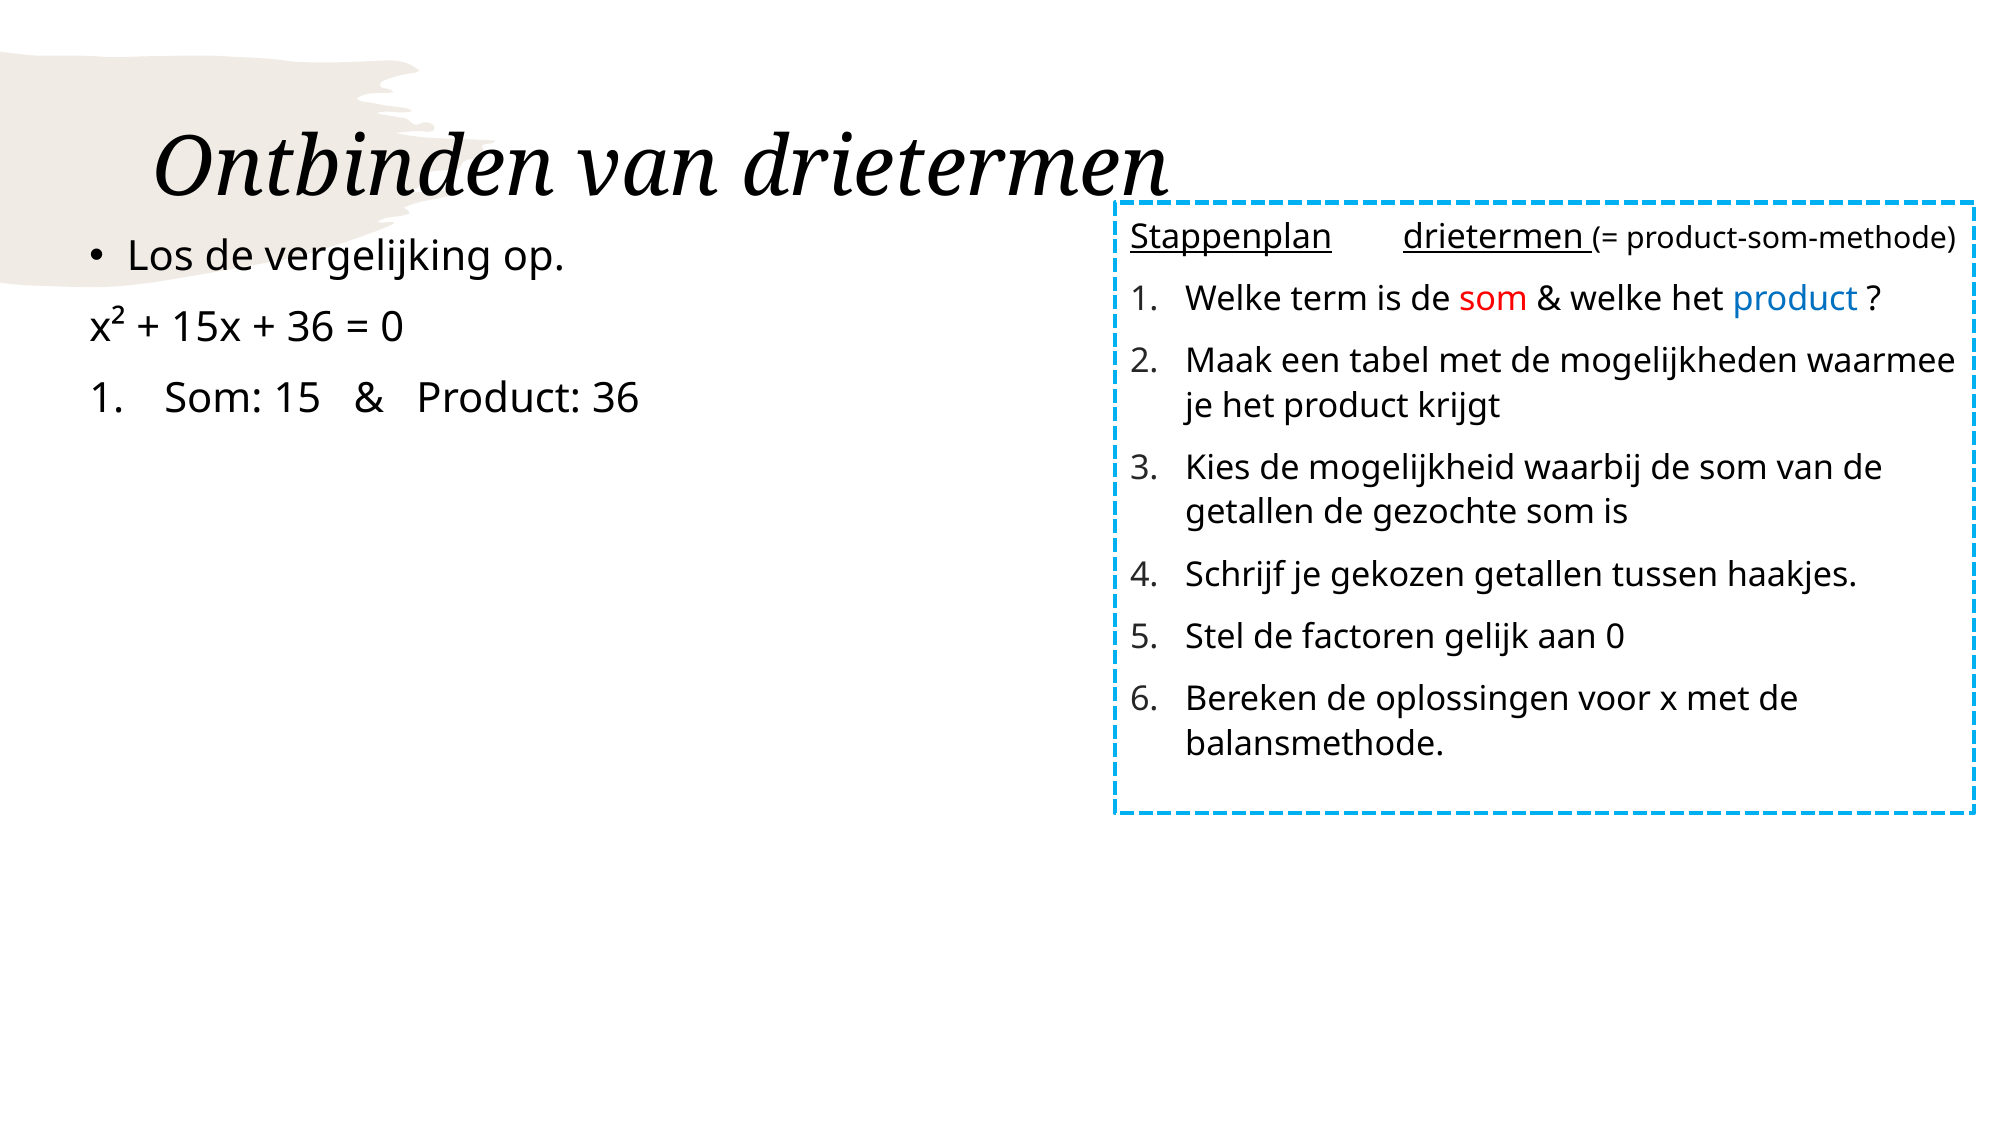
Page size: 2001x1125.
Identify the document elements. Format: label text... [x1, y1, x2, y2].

text_box Stappenplan drietermen (= product-som-methode) Welke term is de som & welke het product ? Maak een tabel met de mogelijkheden waarmee je het product krijgt Kies de mogelijkheid waarbij de som van de getallen de gezochte som is Schrijf je gekozen getallen tussen haakjes. Stel de factoren gelijk aan 0 Bereken de oplossingen voor x met de balansmethode. [1114, 202, 1974, 813]
title Ontbinden van drietermen [137, 59, 1863, 278]
list Los de vergelijking op. x² + 15x + 36 = 0 Som: 15 & Product: 36 [74, 221, 1004, 904]
